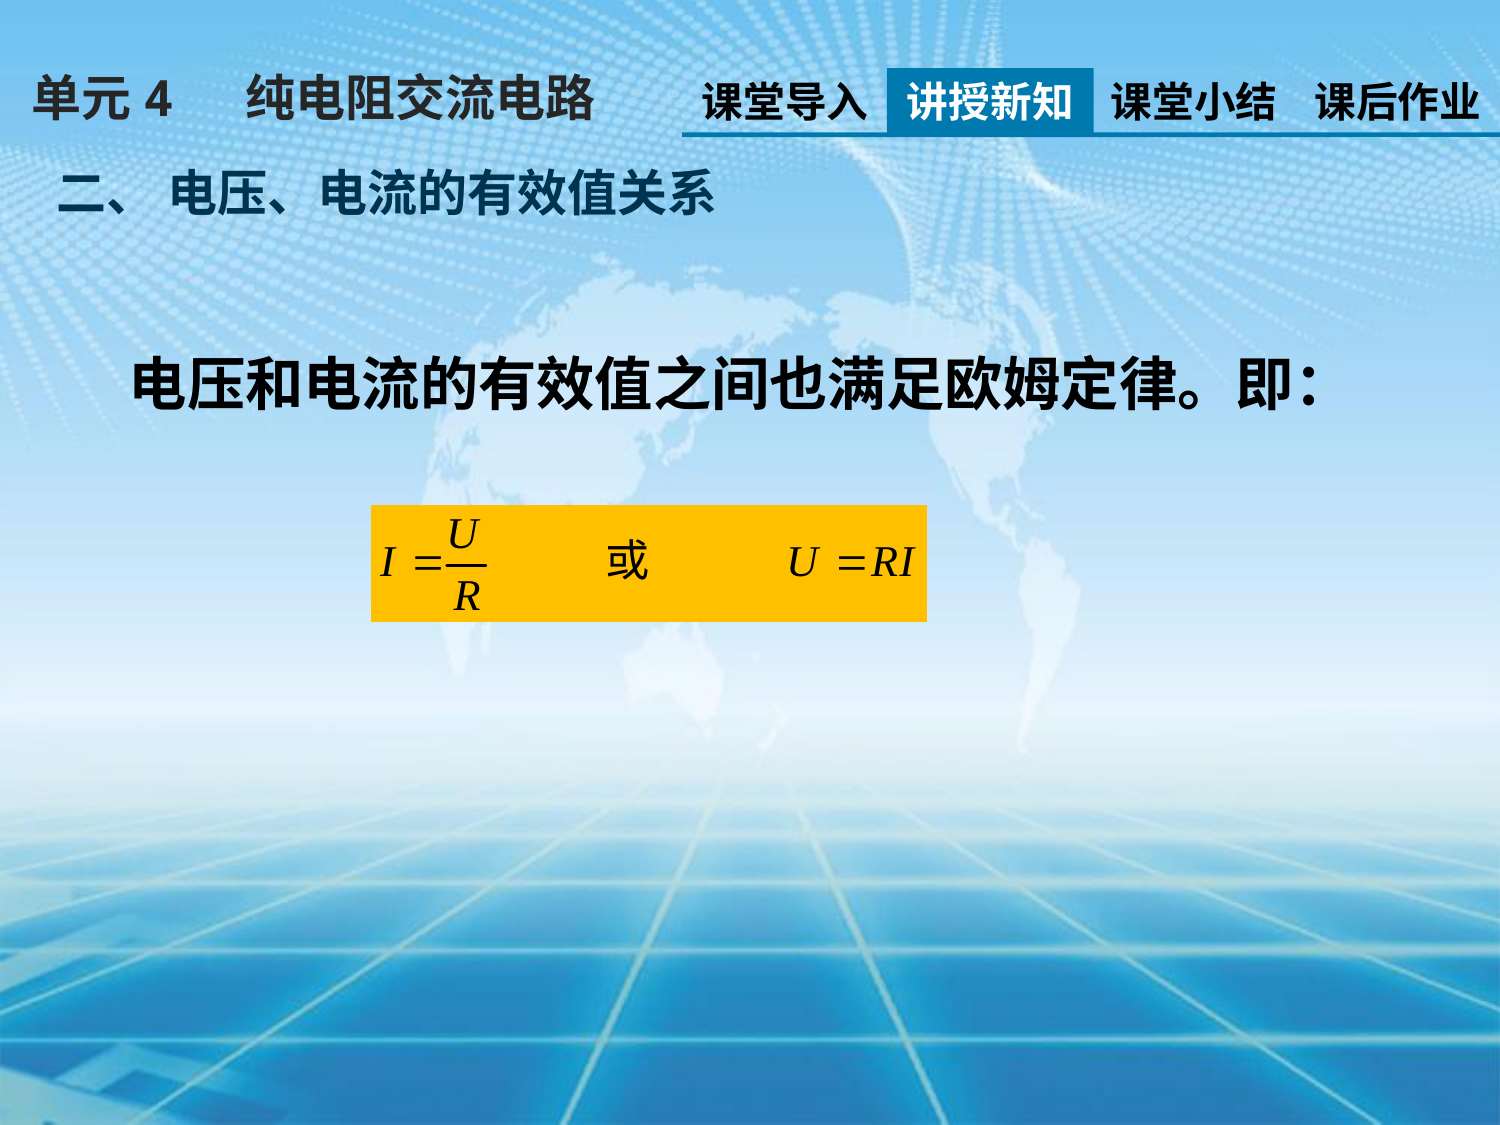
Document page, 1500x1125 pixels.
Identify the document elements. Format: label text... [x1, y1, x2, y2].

picture [0, 0, 1500, 1125]
text_box 二、 电压、电流的有效值关系 [19, 135, 754, 249]
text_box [371, 505, 928, 623]
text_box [16, 59, 1500, 135]
text_box 电压和电流的有效值之间也满足欧姆定律。即： [114, 340, 1368, 425]
